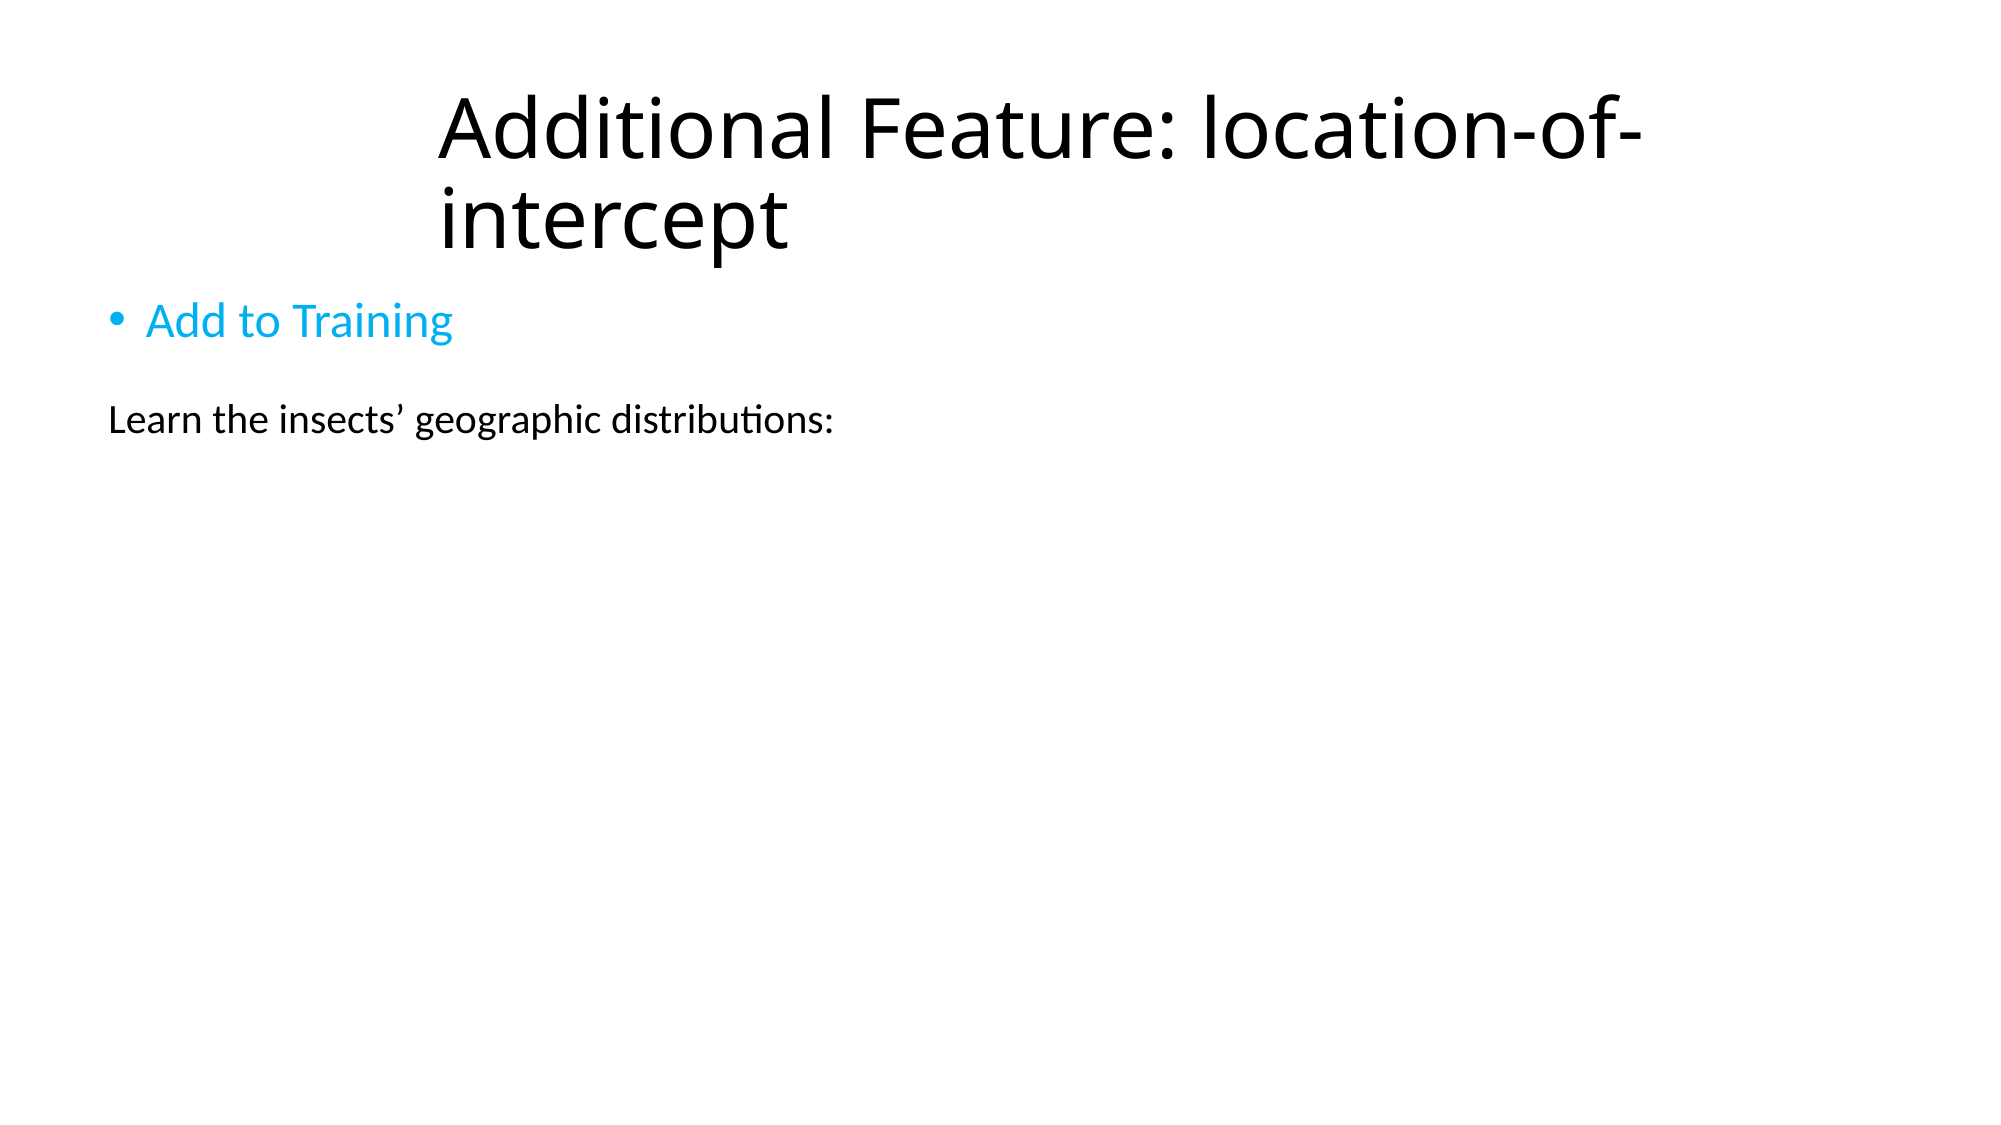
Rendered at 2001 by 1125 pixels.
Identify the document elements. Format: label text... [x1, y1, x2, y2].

title Additional Feature: location-of-intercept [423, 67, 1841, 286]
list Add to Training Learn the insects’ geographic distributions: [93, 286, 944, 1001]
